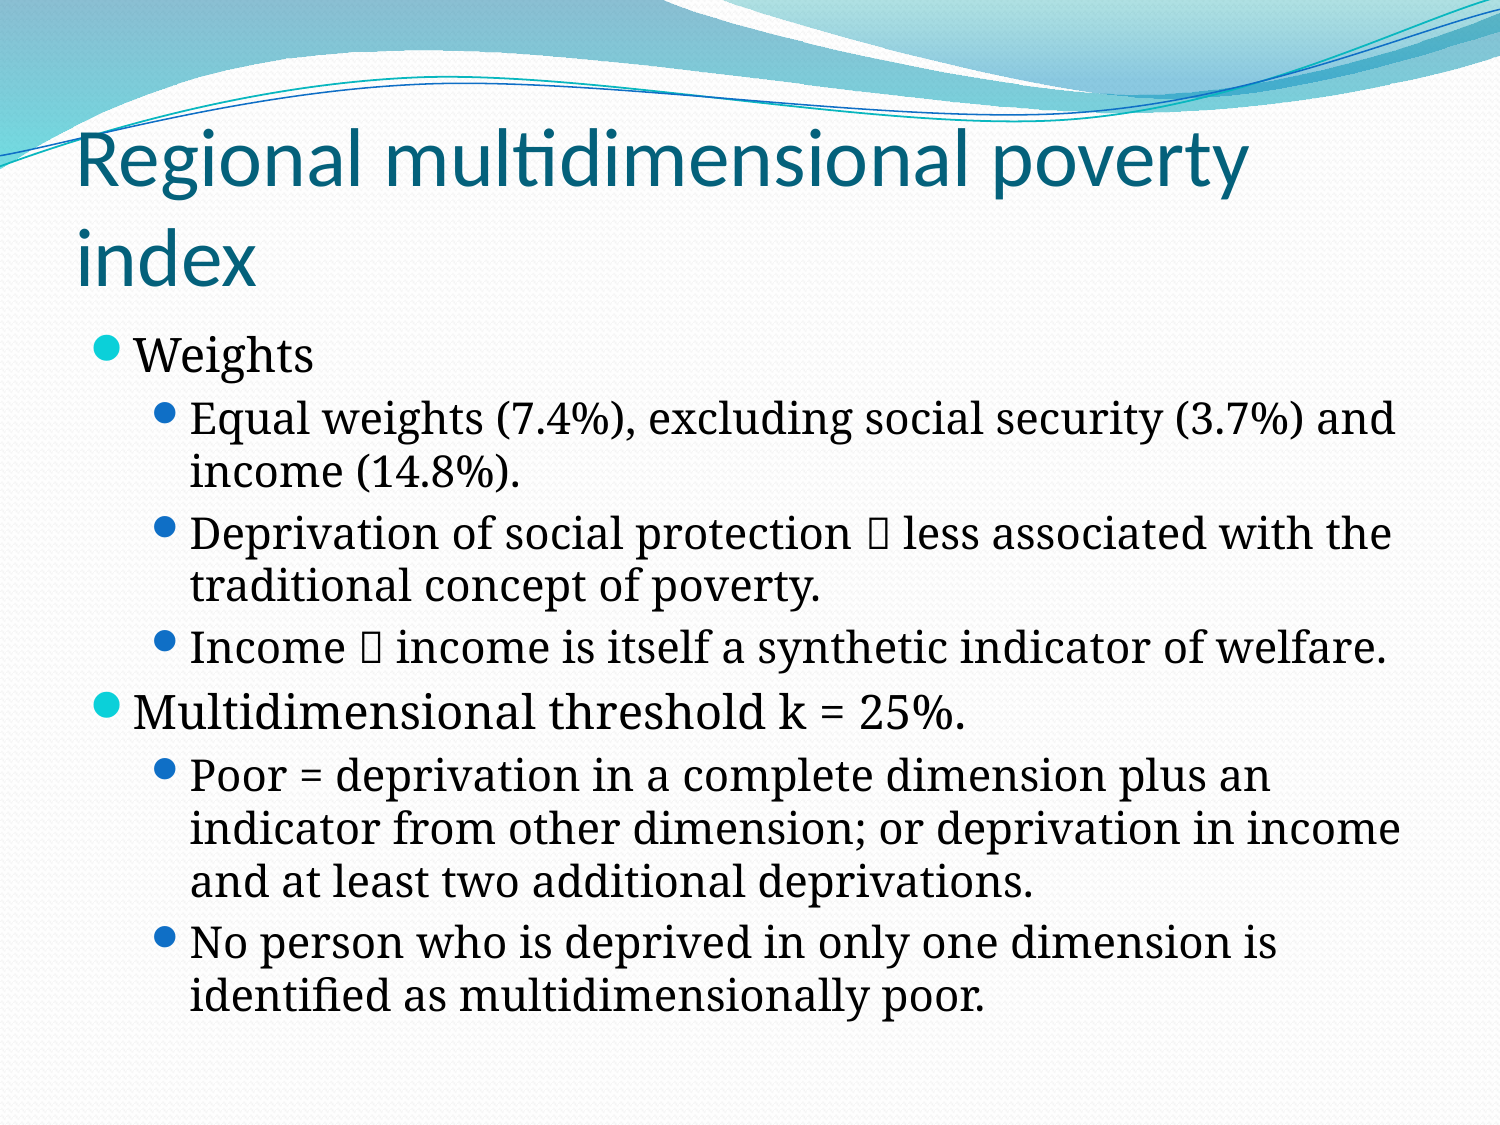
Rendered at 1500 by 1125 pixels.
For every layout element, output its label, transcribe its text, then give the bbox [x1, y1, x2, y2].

title Regional multidimensional poverty index [75, 115, 1425, 303]
list Weights Equal weights (7.4%), excluding social security (3.7%) and income (14.8%). Deprivation of social protection  less associated with the traditional concept of poverty. Income  income is itself a synthetic indicator of welfare. Multidimensional threshold k = 25%. Poor = deprivation in a complete dimension plus an indicator from other dimension; or deprivation in income and at least two additional deprivations. No person who is deprived in only one dimension is identified as multidimensionally poor. [75, 317, 1425, 1038]
